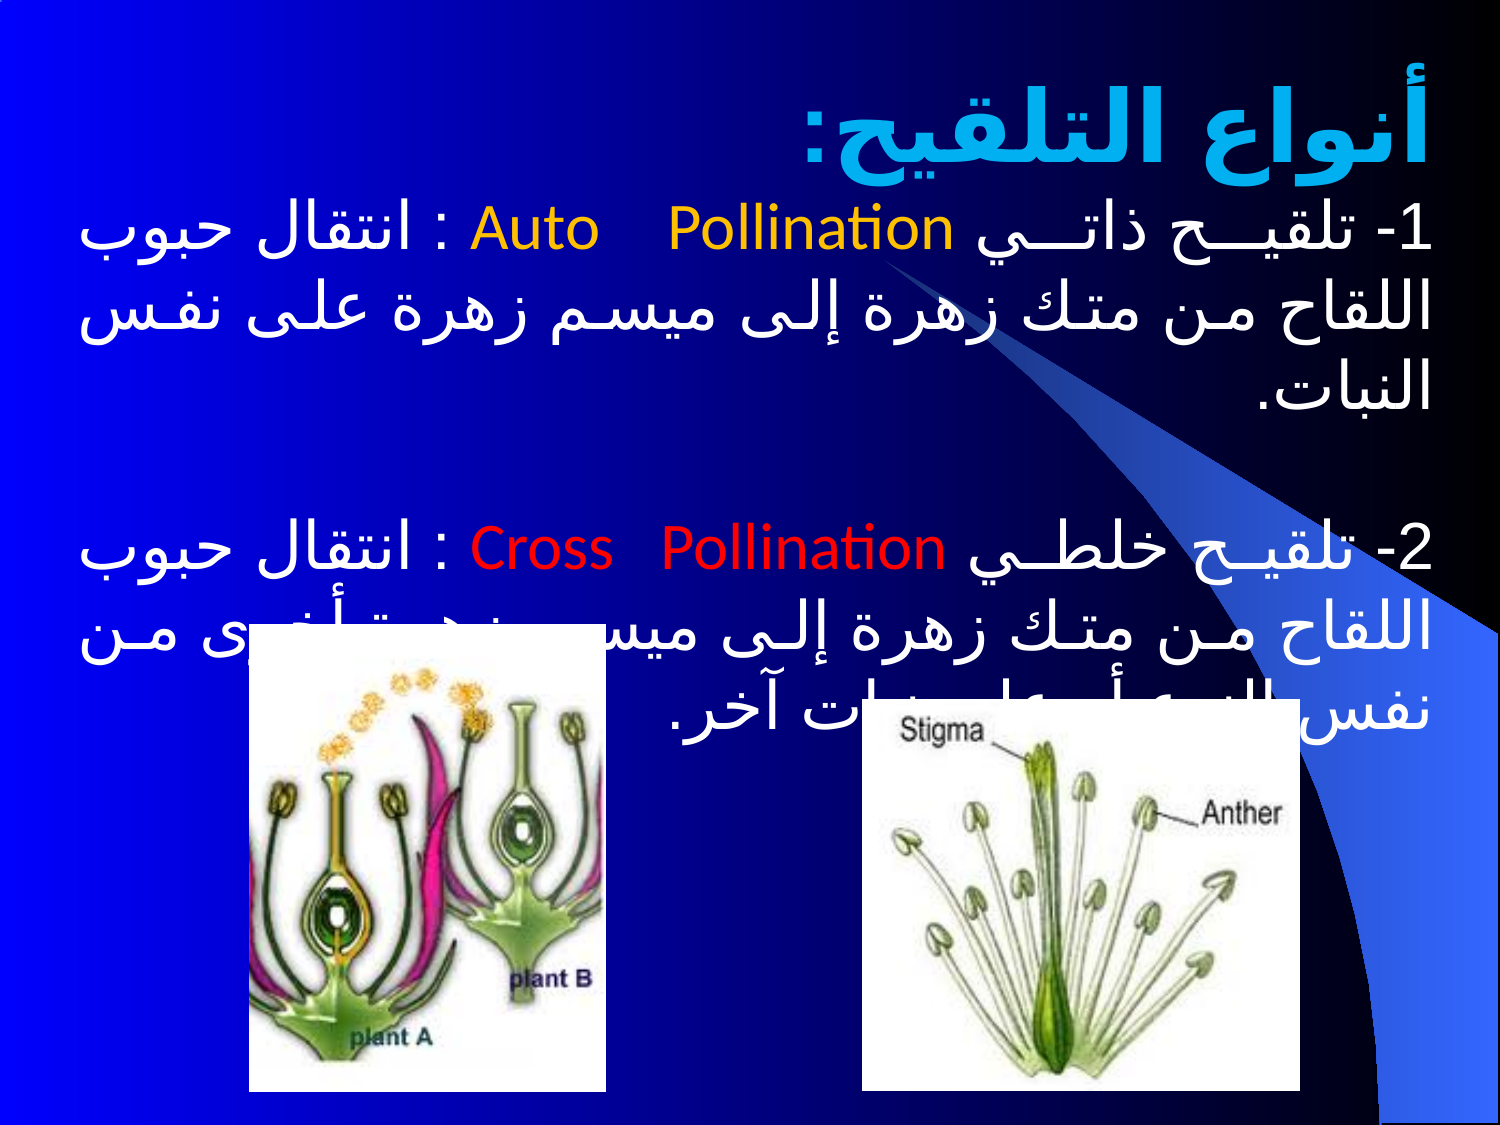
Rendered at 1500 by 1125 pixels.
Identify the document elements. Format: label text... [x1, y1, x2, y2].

picture [862, 699, 1301, 1091]
text_box أنواع التلقيح: 1- تلقيح ذاتي Auto Pollination : انتقال حبوب اللقاح من متك زهرة إلى ميسم زهرة على نفس النبات. 2- تلقيح خلطي Cross Pollination : انتقال حبوب اللقاح من متك زهرة إلى ميسم زهرة أخرى من نفس النوع أو على نبات آخر. [62, 55, 1450, 751]
picture [249, 624, 607, 1092]
